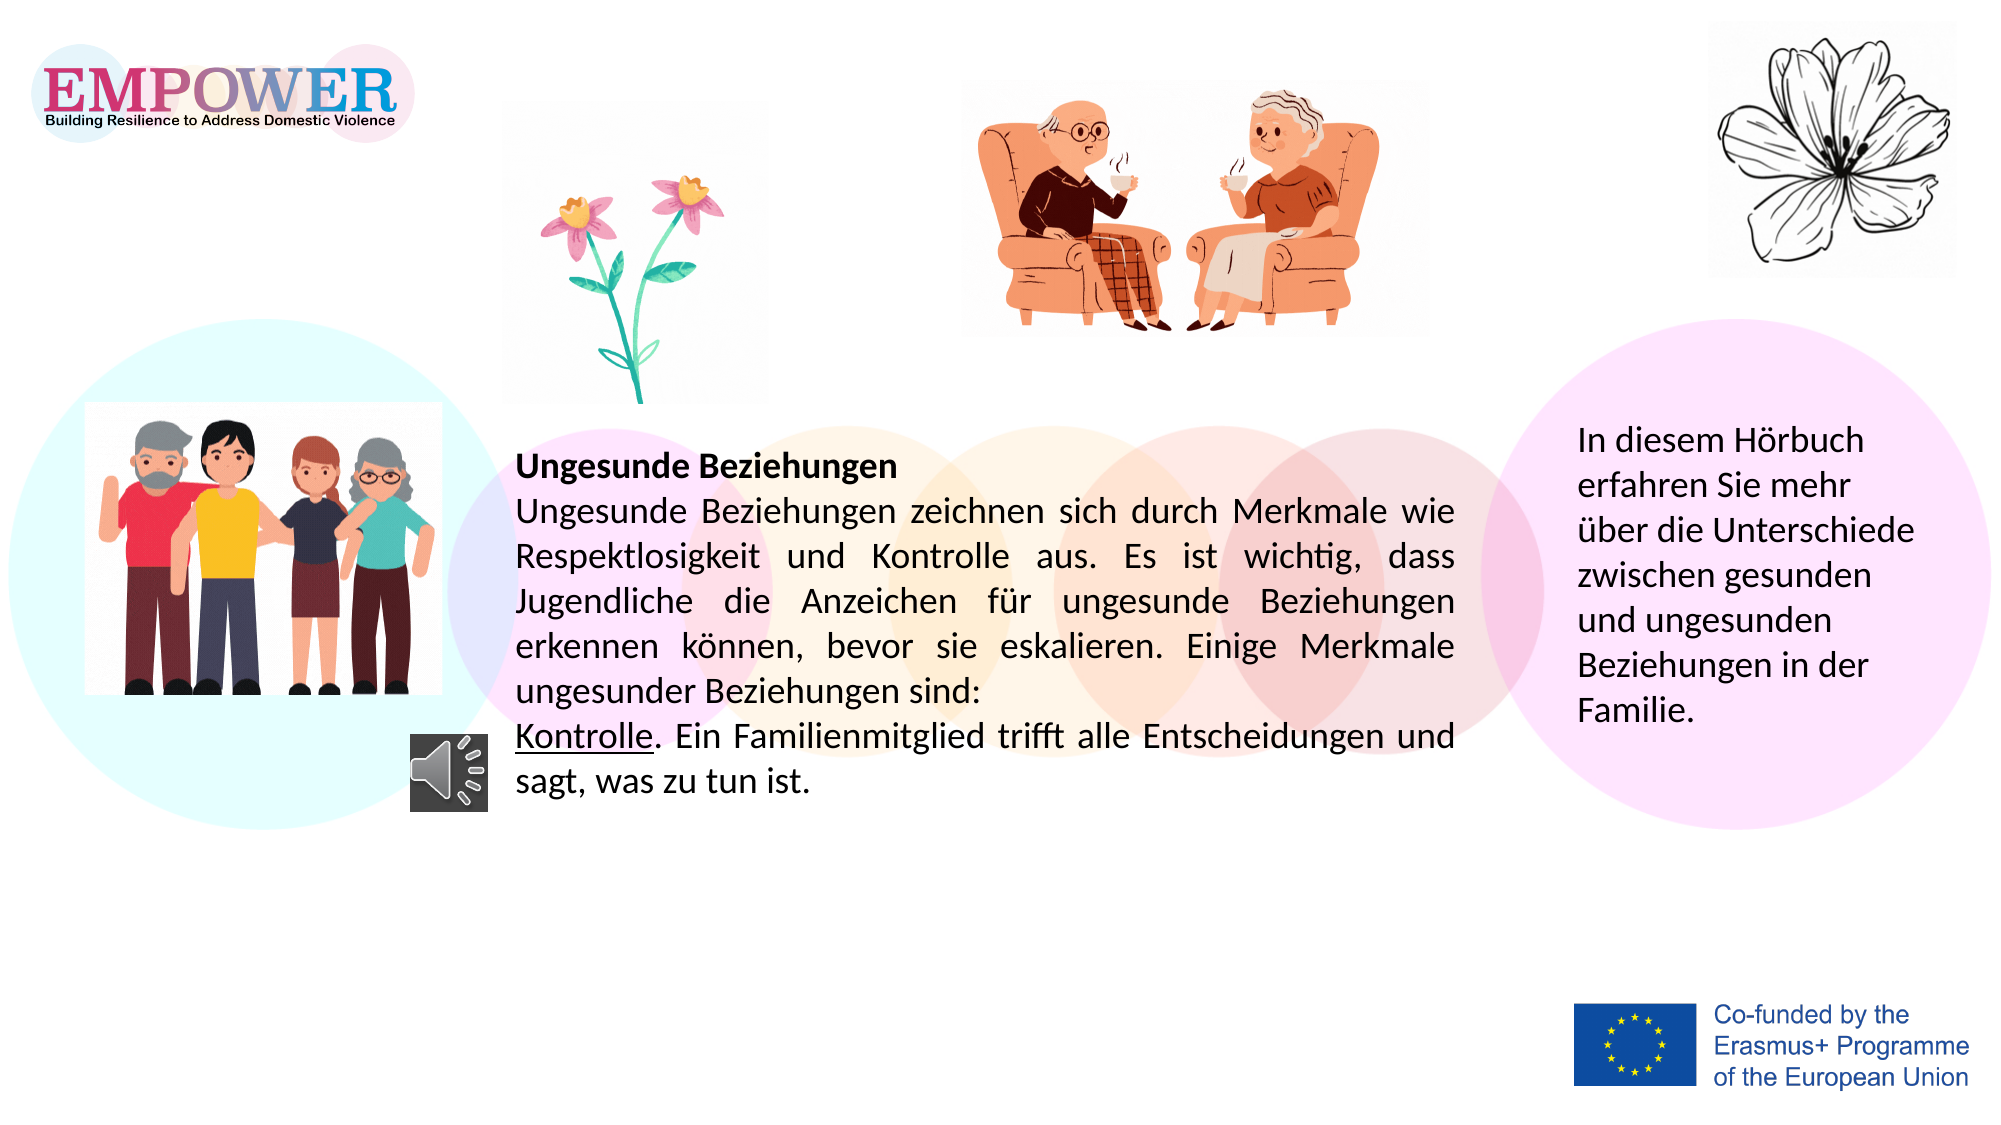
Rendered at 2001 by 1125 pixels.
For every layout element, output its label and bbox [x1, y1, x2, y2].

picture [8, 80, 1992, 830]
picture [1708, 21, 1957, 278]
text_box [1550, 979, 2000, 1109]
picture [31, 44, 415, 143]
